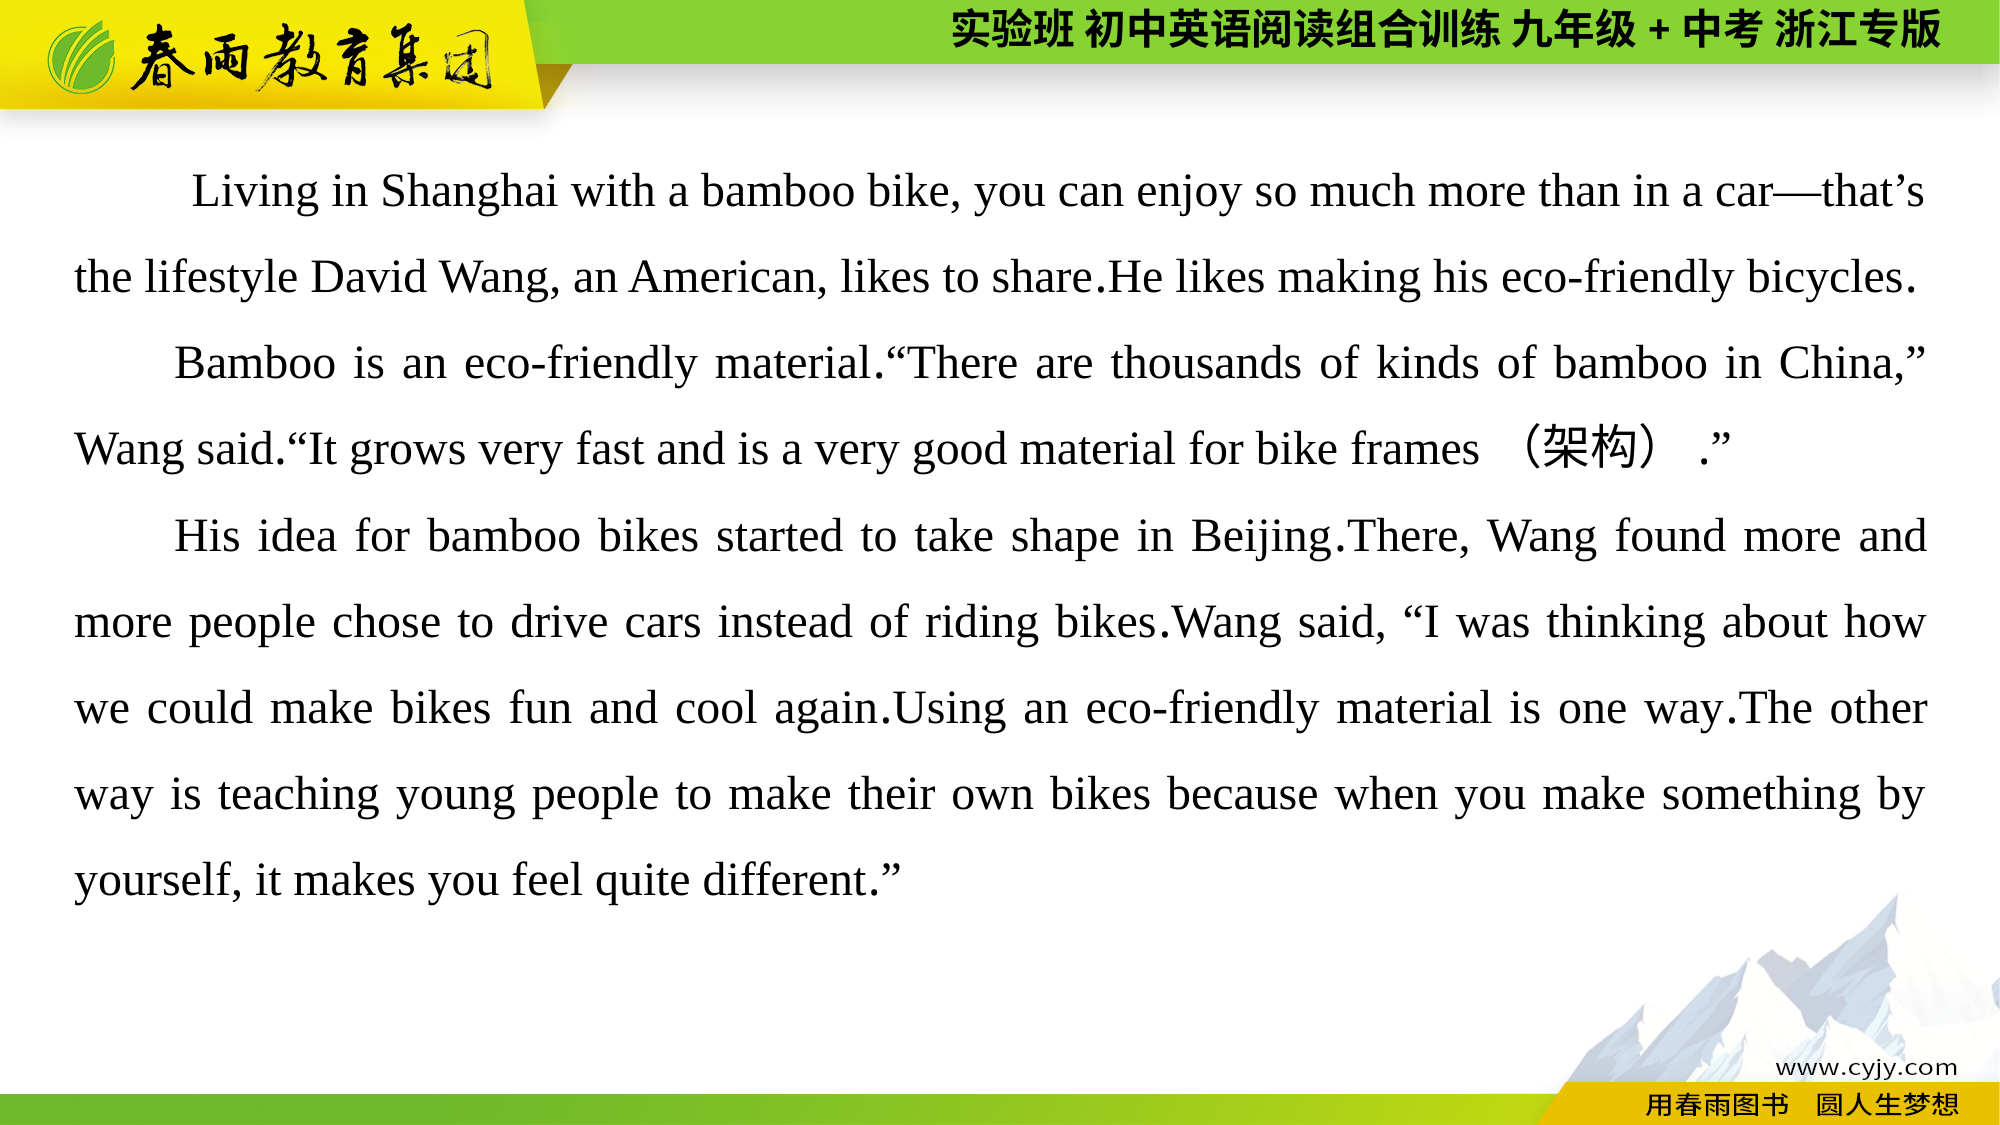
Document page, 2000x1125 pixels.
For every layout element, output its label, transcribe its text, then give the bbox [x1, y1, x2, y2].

list Living in Shanghai with a bamboo bike, you can enjoy so much more than in a car—that’s the lifestyle David Wang, an American, likes to share.He likes making his eco-friendly bicycles. Bamboo is an eco-friendly material.“There are thousands of kinds of bamboo in China,” Wang said.“It grows very fast and is a very good material for bike frames（架构）.” His idea for bamboo bikes started to take shape in Beijing.There, Wang found more and more people chose to drive cars instead of riding bikes.Wang said, “I was thinking about how we could make bikes fun and cool again.Using an eco-friendly material is one way.The other way is teaching young people to make their own bikes because when you make something by yourself, it makes you feel quite different.” [59, 122, 1944, 998]
picture [0, 0, 2000, 1125]
